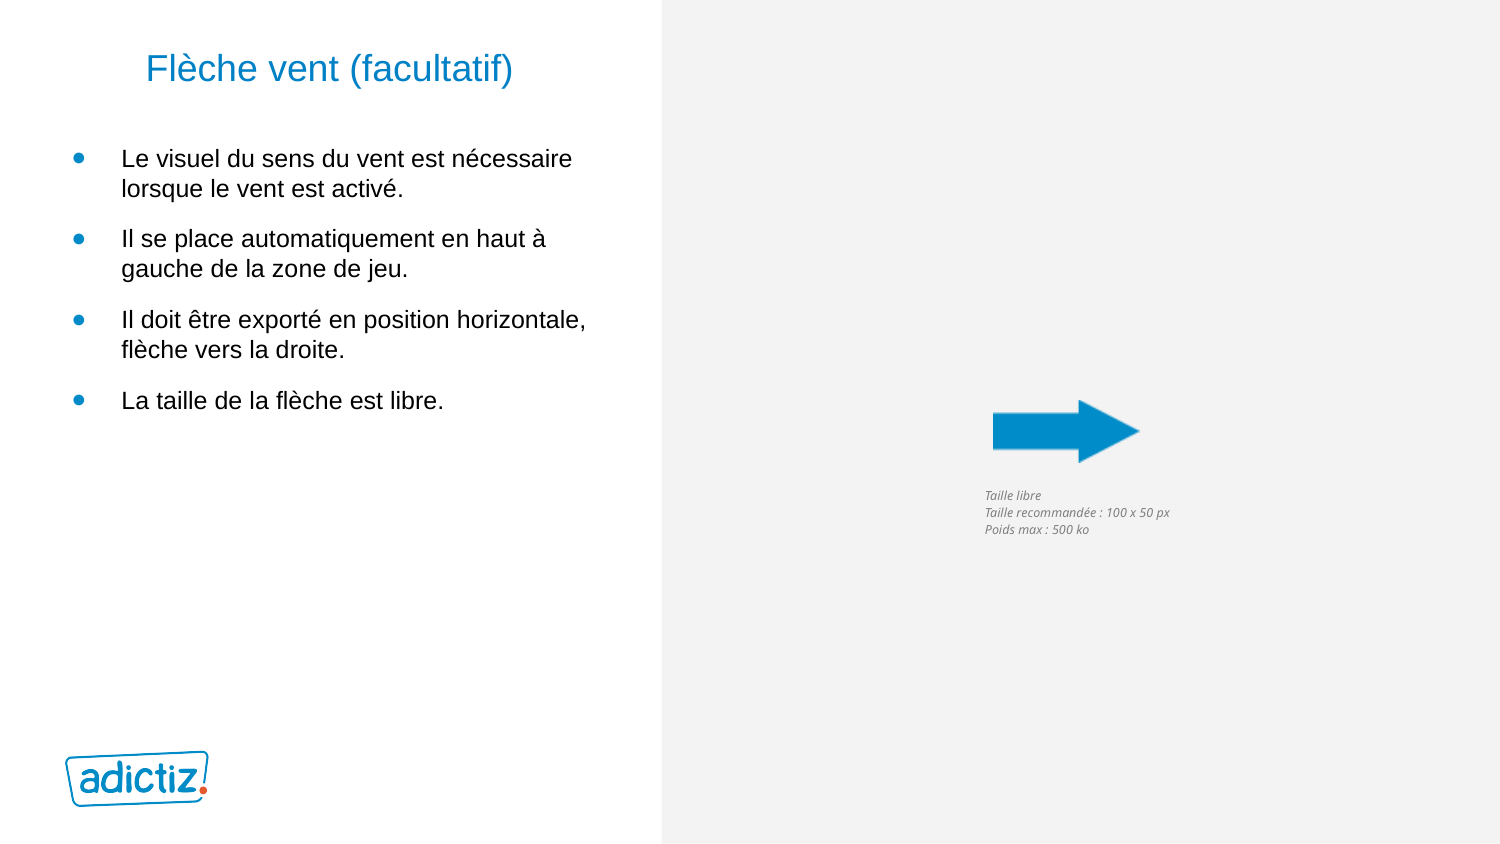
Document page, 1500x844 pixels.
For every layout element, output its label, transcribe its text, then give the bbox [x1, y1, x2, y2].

picture [59, 748, 214, 810]
picture [992, 400, 1141, 464]
text_box Taille libre Taille recommandée : 100 x 50 px Poids max : 500 ko [970, 462, 1200, 560]
list Le visuel du sens du vent est nécessaire lorsque le vent est activé. Il se place automatiquement en haut à gauche de la zone de jeu. Il doit être exporté en position horizontale, flèche vers la droite. La taille de la flèche est libre. [31, 127, 629, 603]
title Flèche vent (facultatif) [31, 0, 629, 127]
